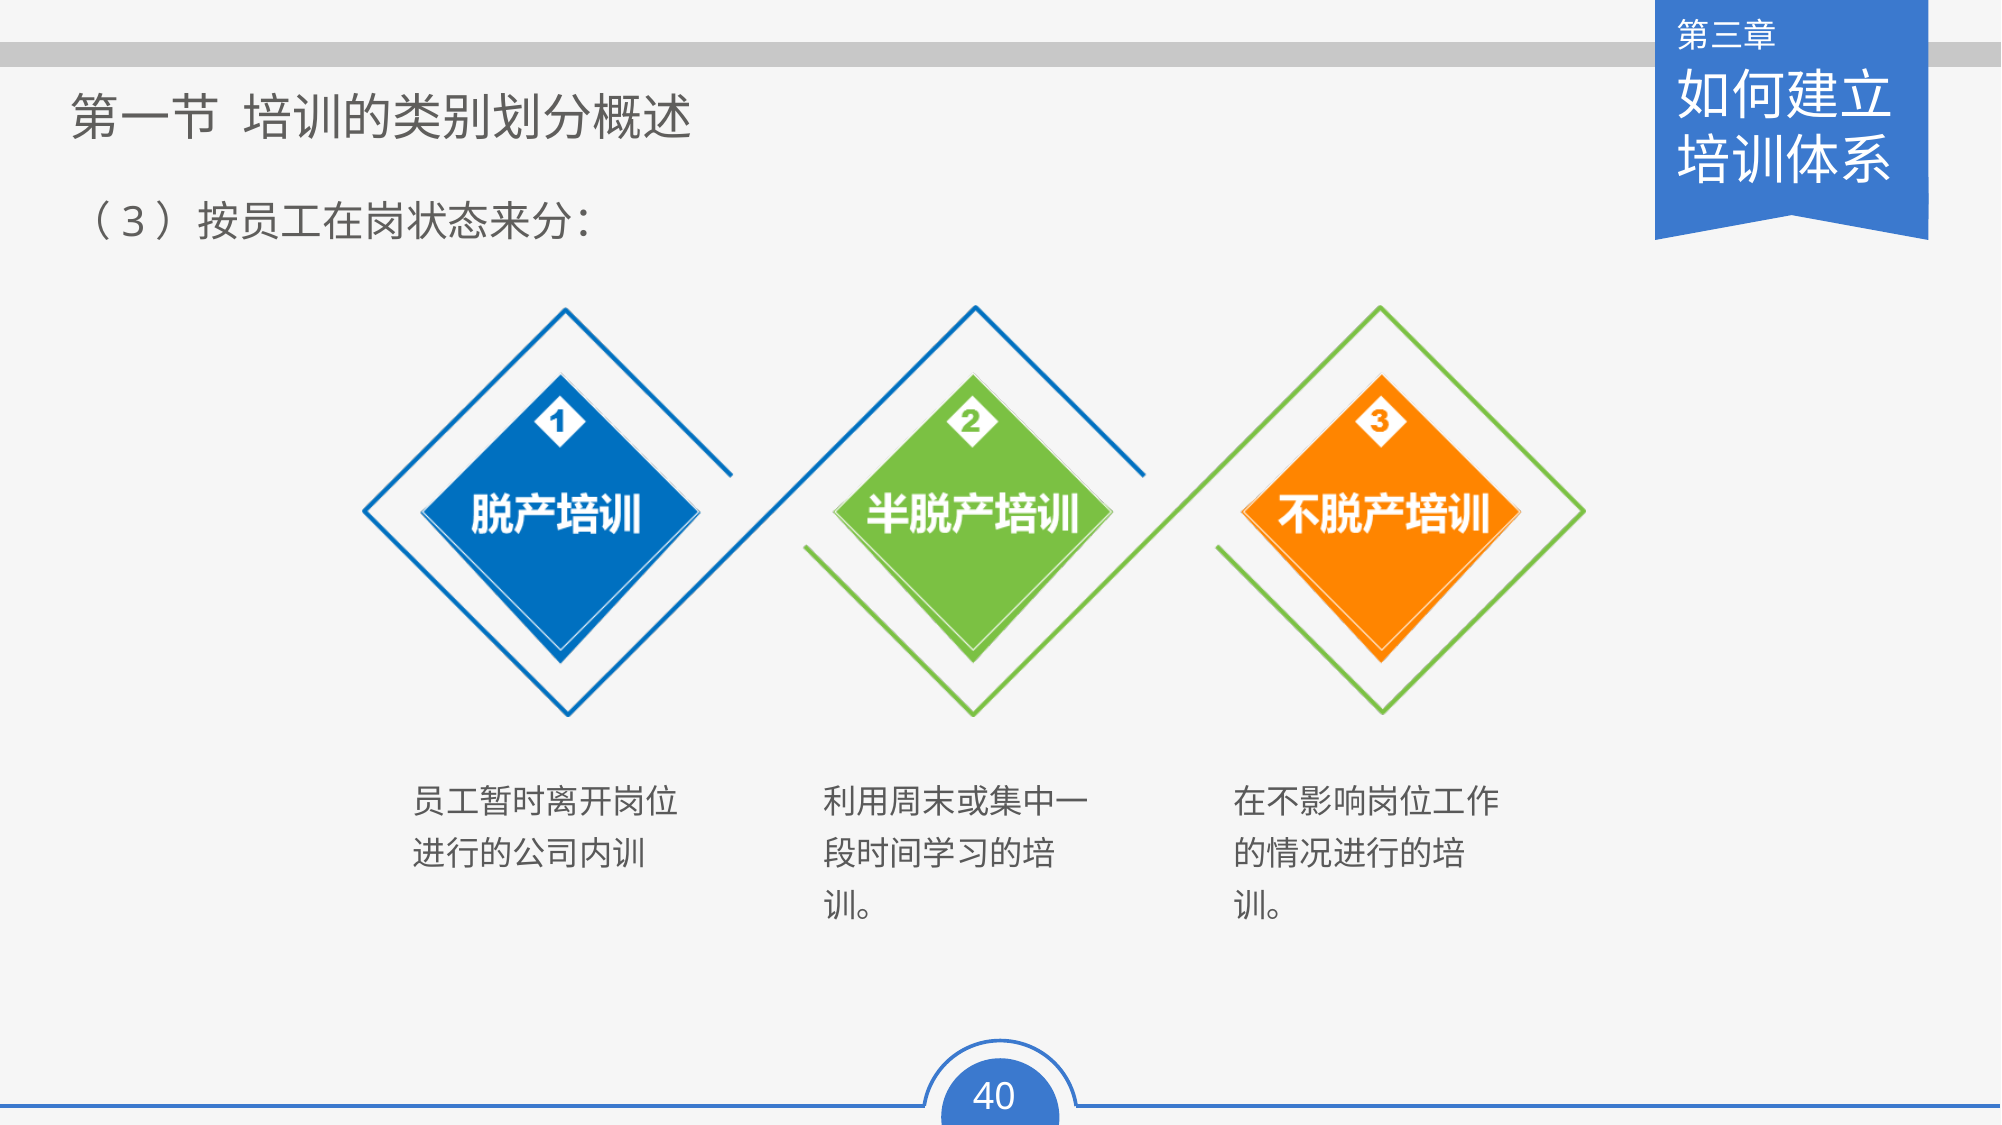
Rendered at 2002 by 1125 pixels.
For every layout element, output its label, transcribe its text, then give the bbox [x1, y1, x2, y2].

picture [362, 304, 1586, 717]
text_box （3）按员工在岗状态来分： [55, 172, 670, 253]
text_box 在不影响岗位工作的情况进行的培训。 [1218, 761, 1544, 932]
text_box 第一节 培训的类别划分概述 [55, 78, 871, 153]
text_box 员工暂时离开岗位进行的公司内训 [398, 761, 723, 880]
text_box 利用周末或集中一段时间学习的培训。 [808, 761, 1134, 932]
